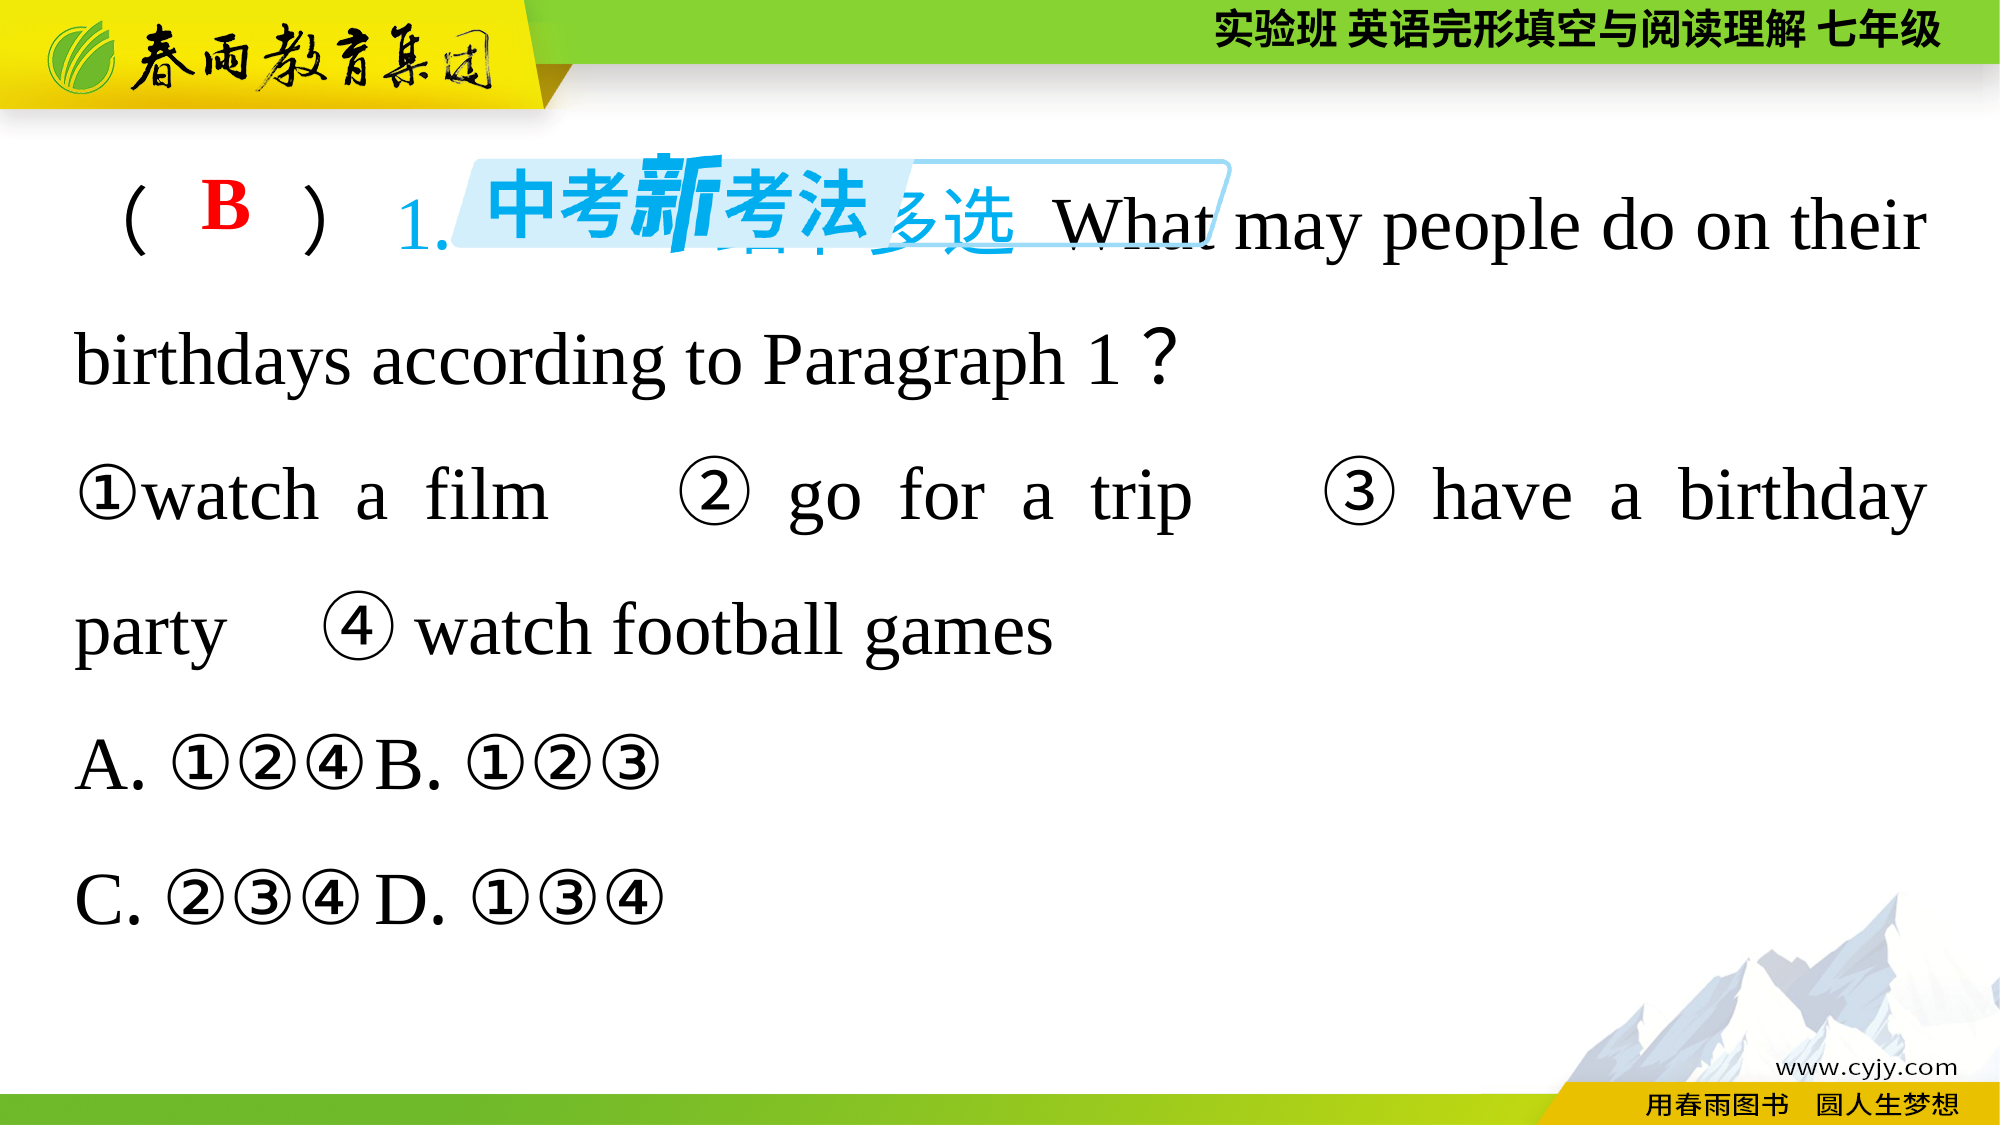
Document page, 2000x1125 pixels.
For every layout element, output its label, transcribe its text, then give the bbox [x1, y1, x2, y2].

text_box B [186, 146, 267, 252]
list （ ）1. 细节多选 What may people do on their birthdays according to Paragraph 1？ ①watch a film ②go for a trip ③have a birthday party ④watch football games A. ①②④ B. ①②③ C. ②③④ D. ①③④ [59, 122, 1944, 939]
picture [0, 0, 2000, 1125]
